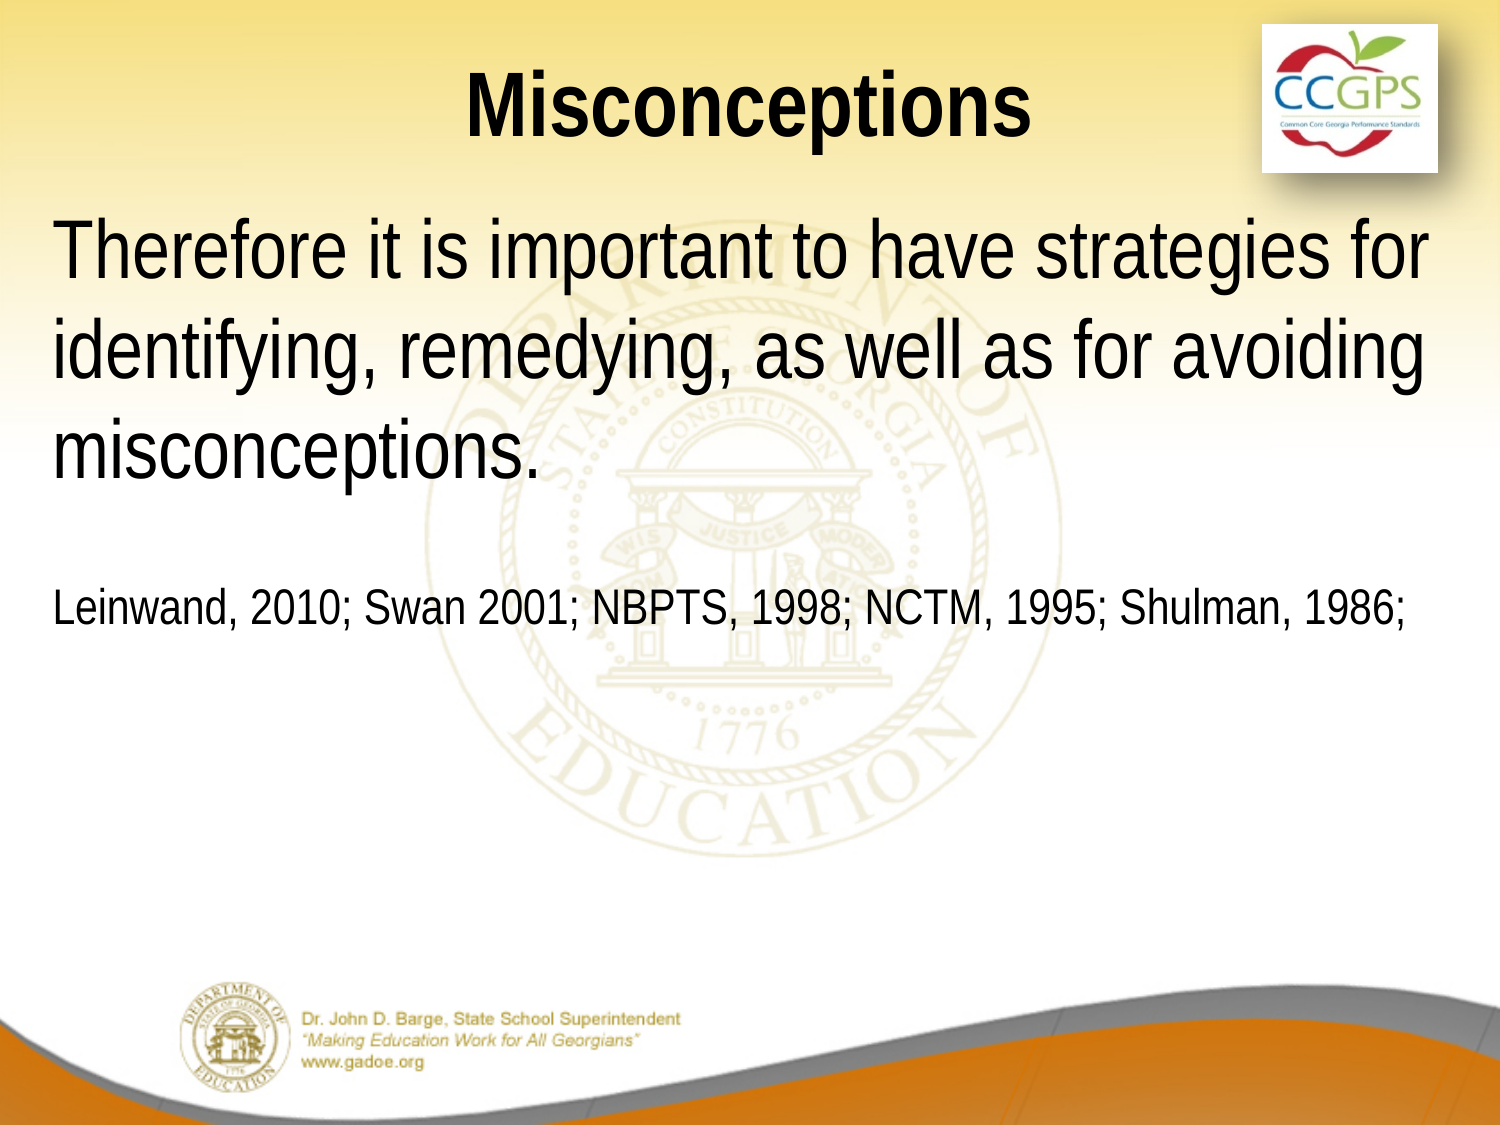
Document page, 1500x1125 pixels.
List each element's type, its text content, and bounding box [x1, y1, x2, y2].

subtitle Therefore it is important to have strategies for identifying, remedying, as well as for avoiding misconceptions. Leinwand, 2010; Swan 2001; NBPTS, 1998; NCTM, 1995; Shulman, 1986; [37, 187, 1463, 1026]
picture [0, 0, 1500, 1125]
title Misconceptions [112, 37, 1251, 163]
